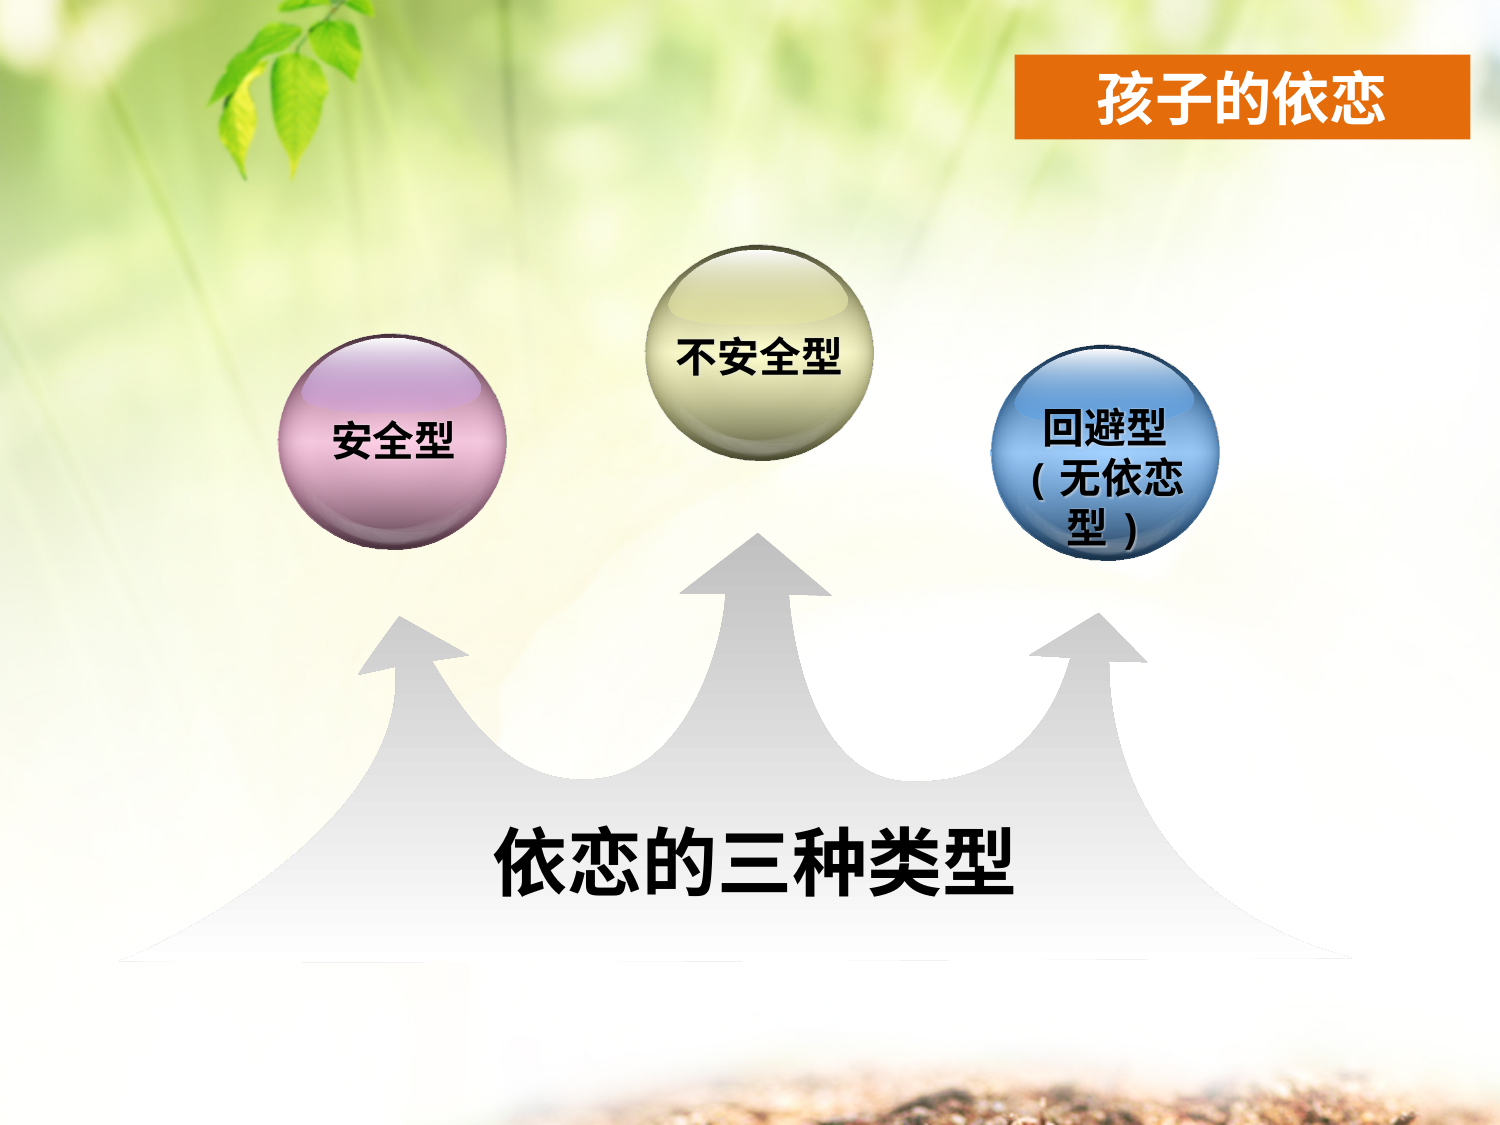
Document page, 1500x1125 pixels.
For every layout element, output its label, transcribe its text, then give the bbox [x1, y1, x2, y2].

picture [0, 0, 1500, 1125]
text_box 孩子的依恋 [1014, 54, 1471, 140]
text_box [118, 244, 1353, 965]
